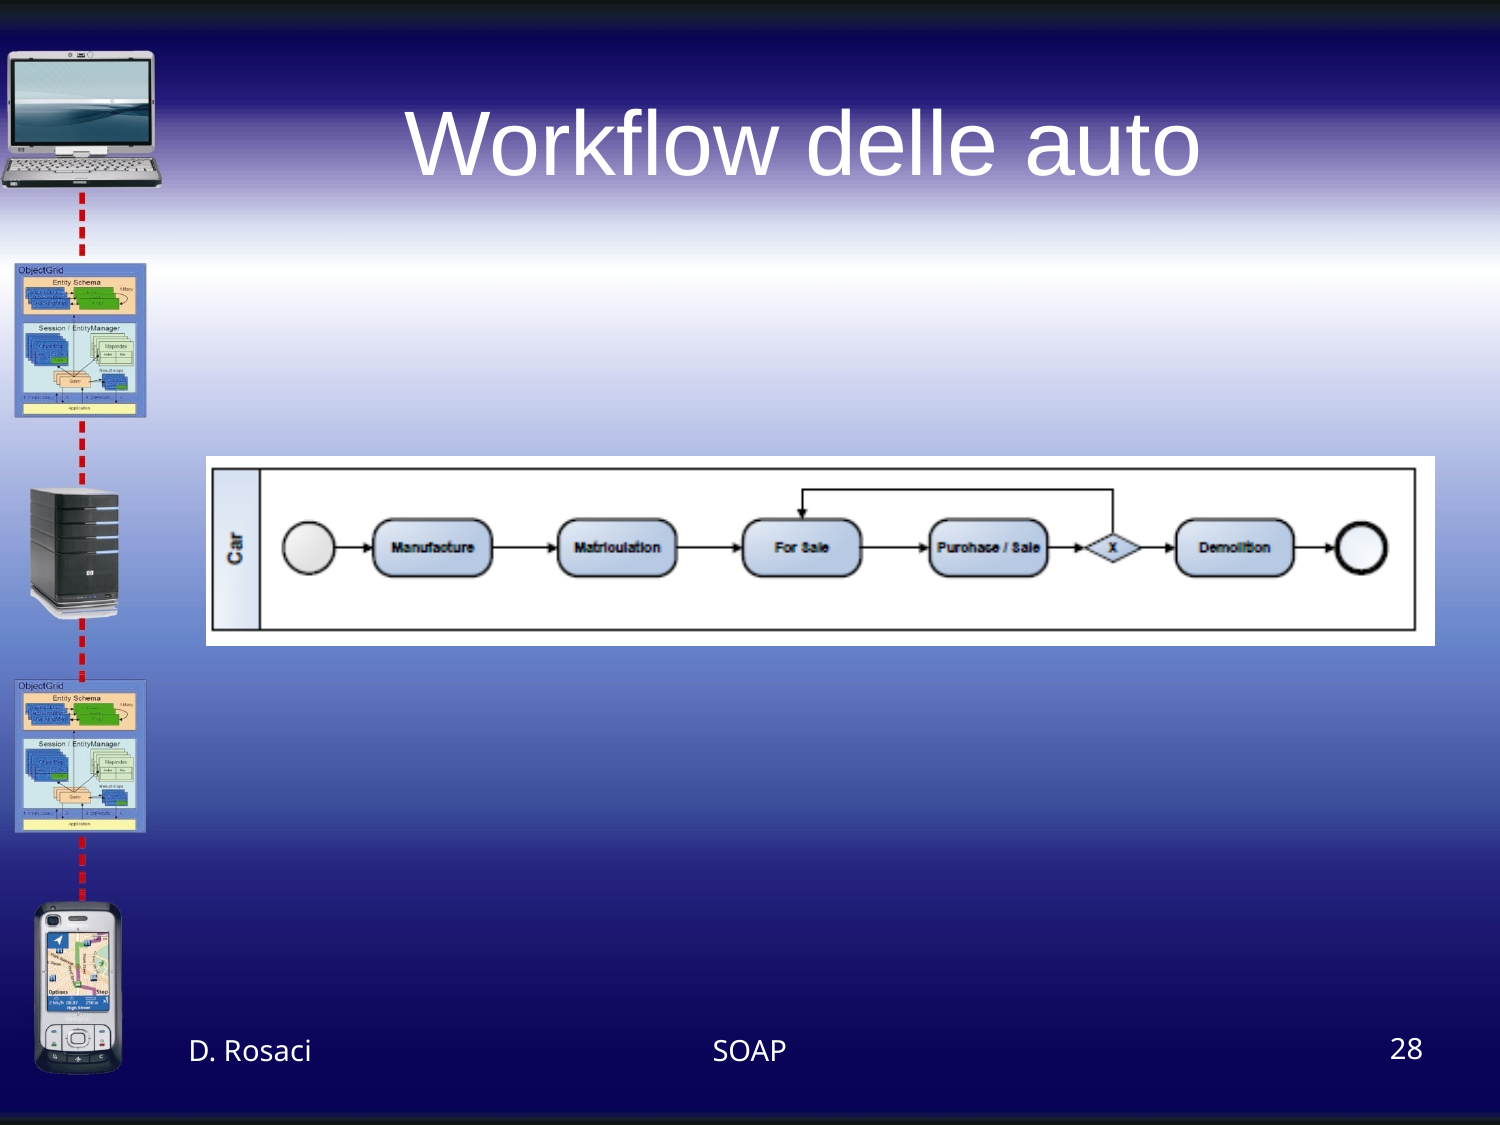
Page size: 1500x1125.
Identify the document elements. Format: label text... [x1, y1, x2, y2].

picture [0, 0, 1500, 1125]
footer SOAP [512, 1024, 988, 1103]
title Workflow delle auto [182, 44, 1426, 233]
slide_number D. Rosaci [74, 1024, 426, 1103]
